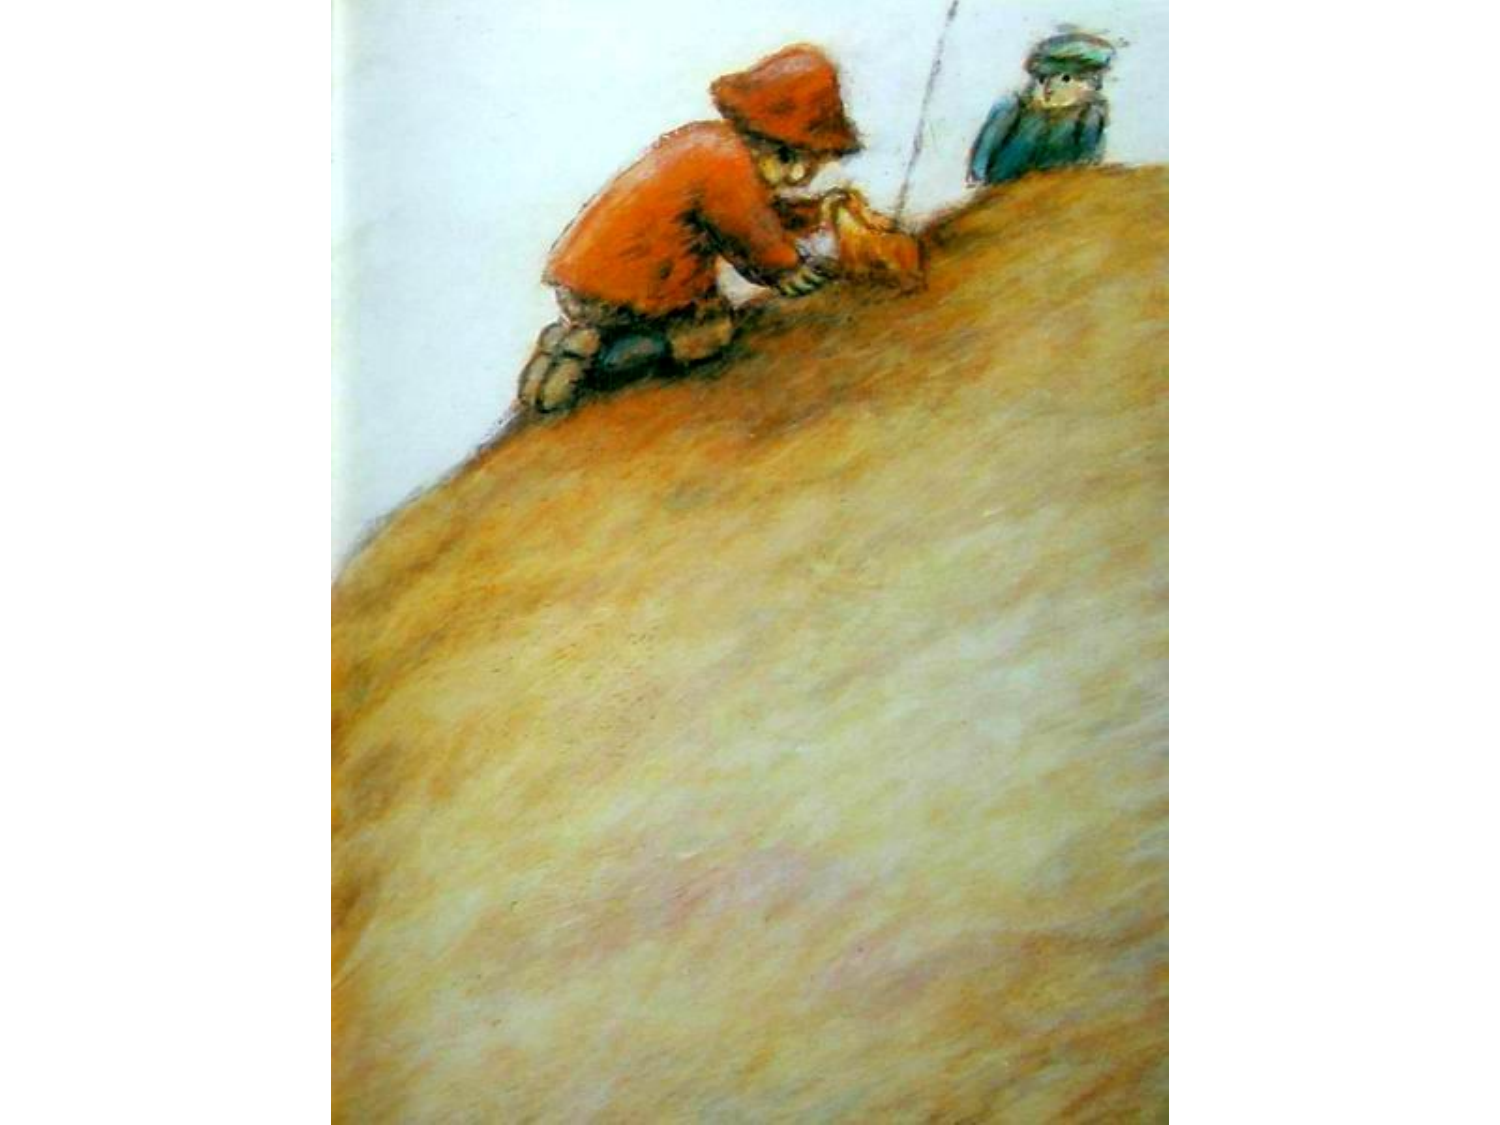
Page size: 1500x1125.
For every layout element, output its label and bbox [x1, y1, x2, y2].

picture [330, 0, 1170, 1125]
